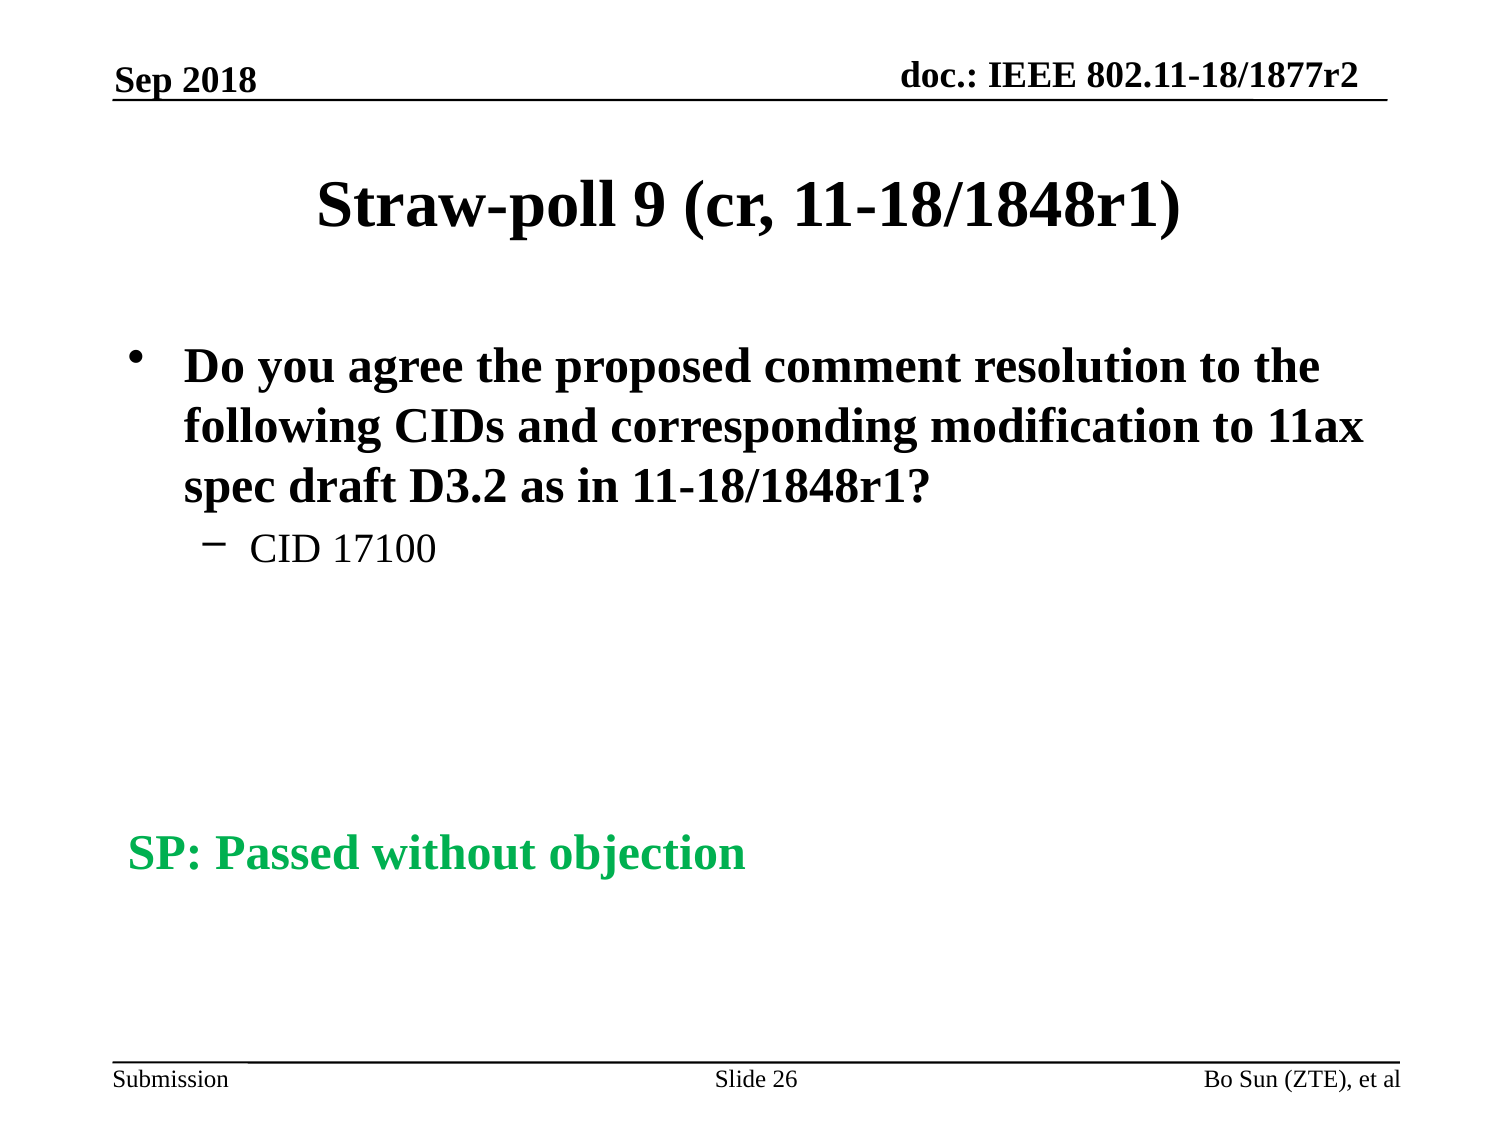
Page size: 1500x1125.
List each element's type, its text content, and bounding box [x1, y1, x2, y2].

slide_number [114, 54, 259, 101]
title Straw-poll 9 (cr, 11-18/1848r1) [112, 112, 1388, 288]
list Do you agree the proposed comment resolution to the following CIDs and corresponding modification to 11ax spec draft D3.2 as in 11-18/1848r1? CID 17100 SP: Passed without objection [112, 324, 1388, 1000]
slide_number Slide 26 [712, 1061, 800, 1093]
footer Bo Sun (ZTE), et al [1200, 1061, 1402, 1093]
